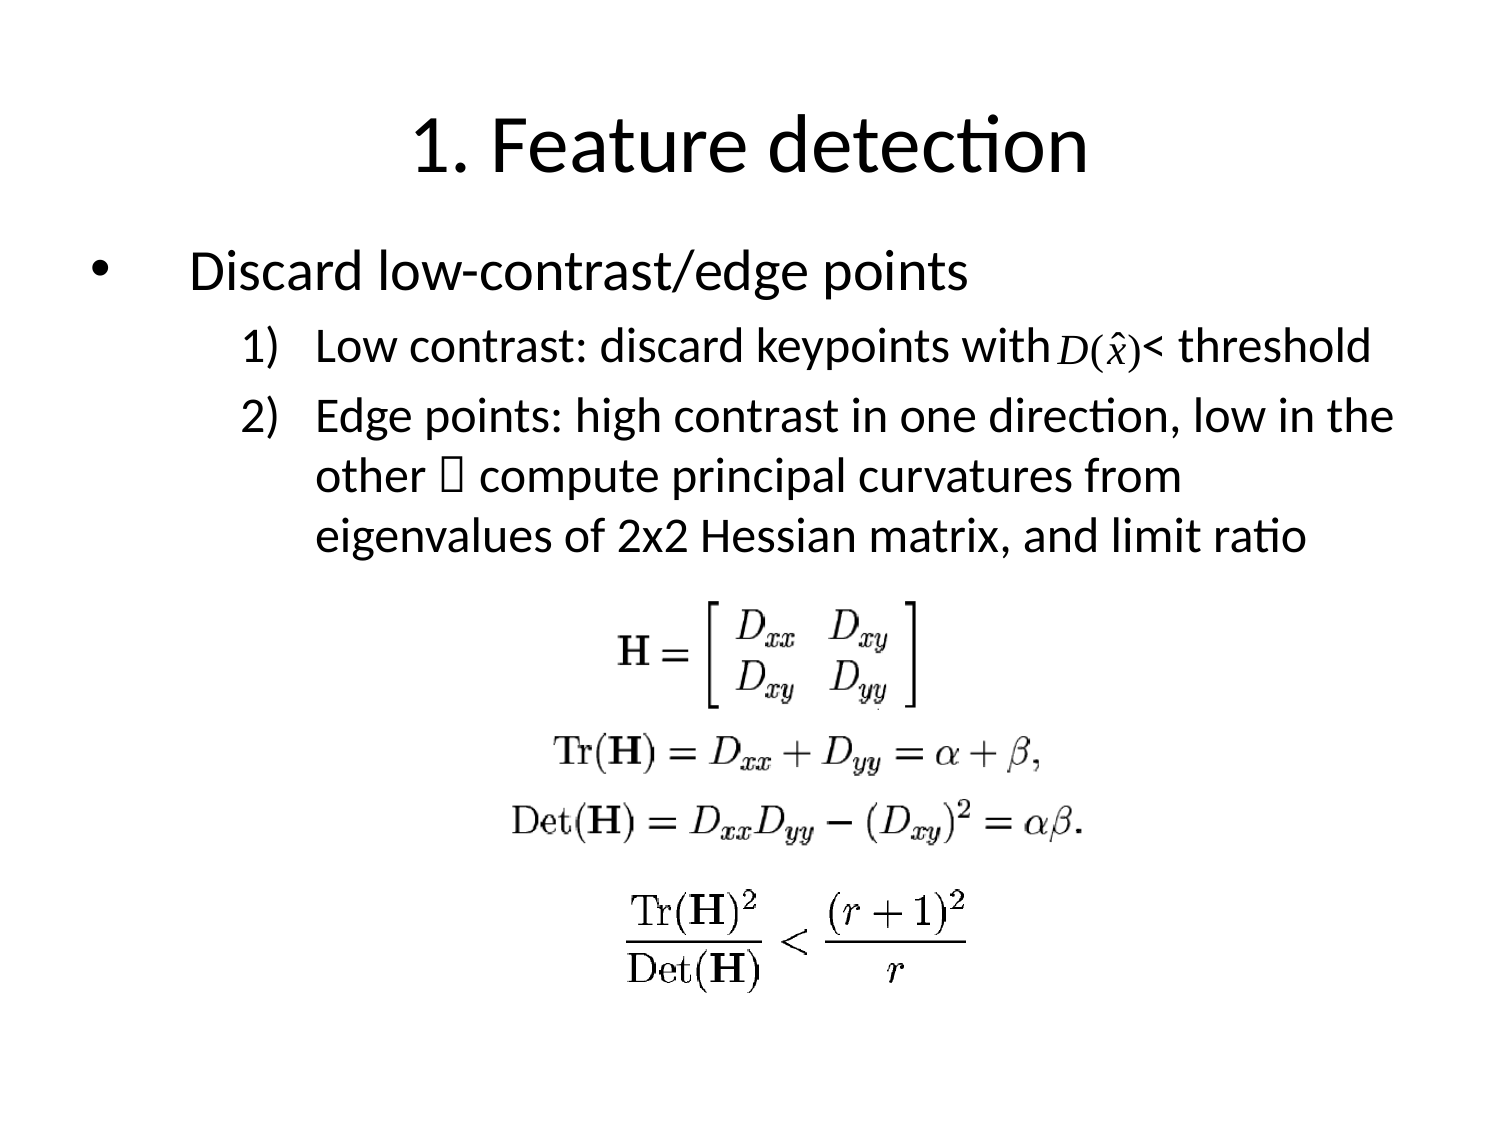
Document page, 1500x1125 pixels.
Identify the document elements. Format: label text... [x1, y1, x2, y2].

list Discard low-contrast/edge points Low contrast: discard keypoints with < threshold Edge points: high contrast in one direction, low in the other  compute principal curvatures from eigenvalues of 2x2 Hessian matrix, and limit ratio [75, 224, 1425, 968]
picture [616, 885, 972, 996]
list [1049, 324, 1151, 383]
title 1. Feature detection [75, 45, 1425, 224]
picture [487, 587, 1101, 852]
